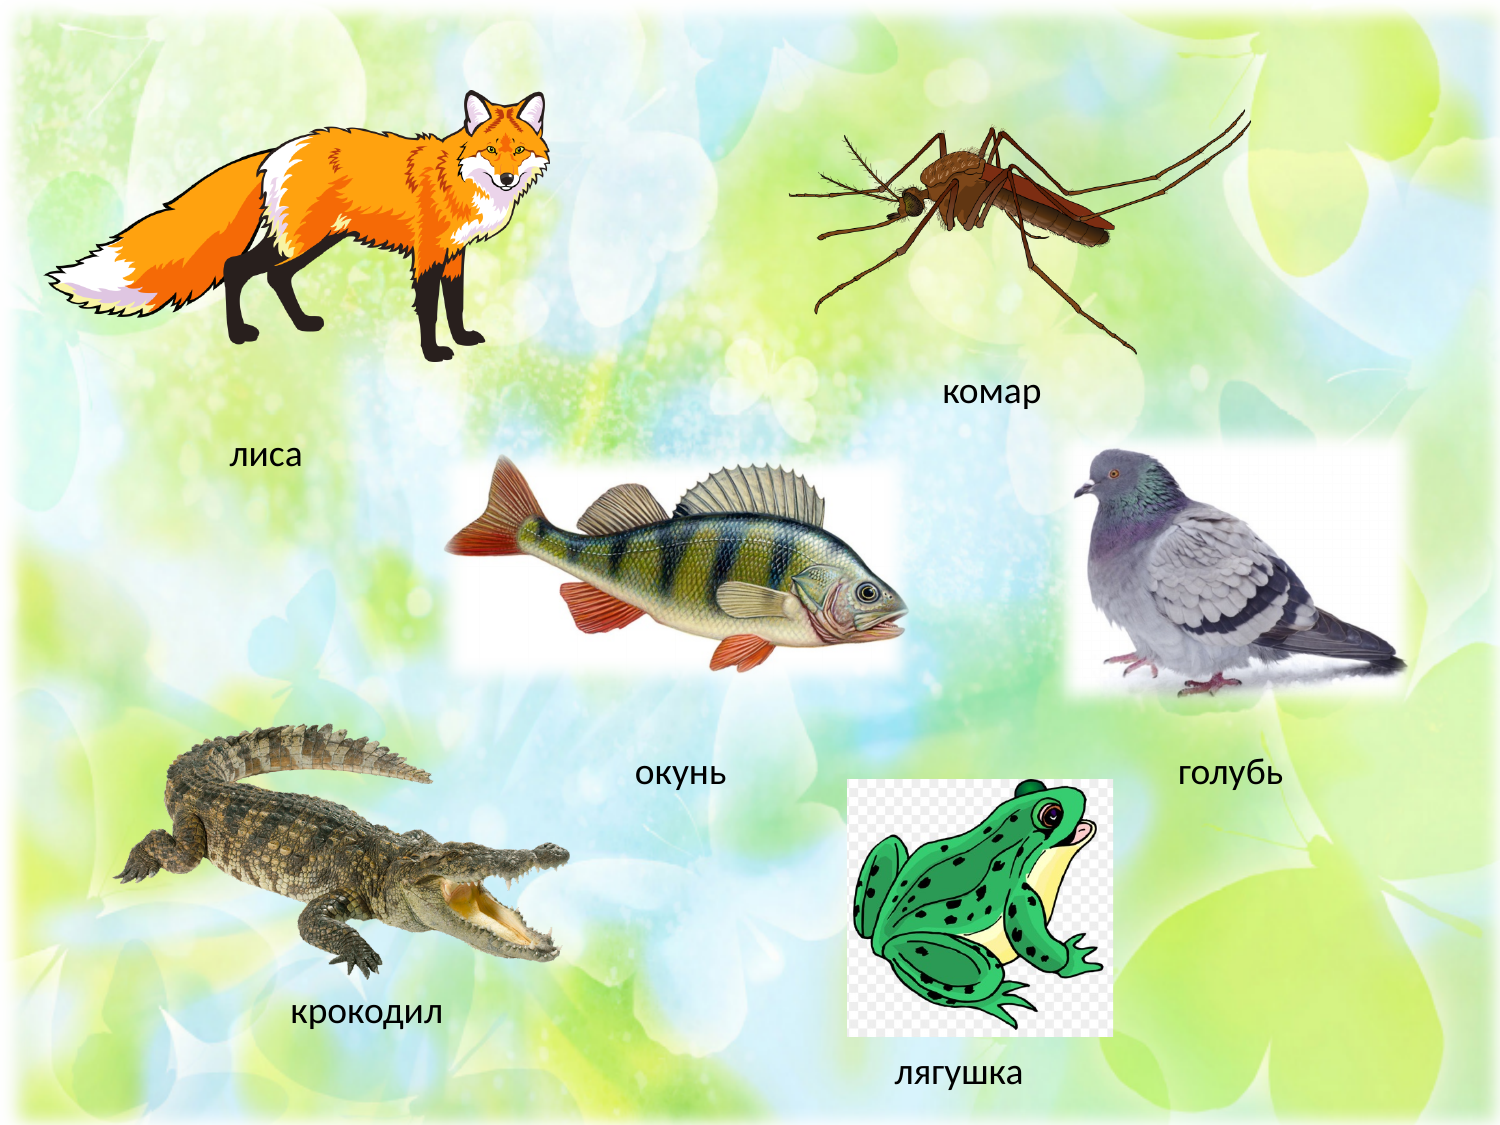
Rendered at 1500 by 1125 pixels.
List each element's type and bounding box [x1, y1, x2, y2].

list [43, 90, 550, 362]
picture [0, 0, 1500, 1125]
